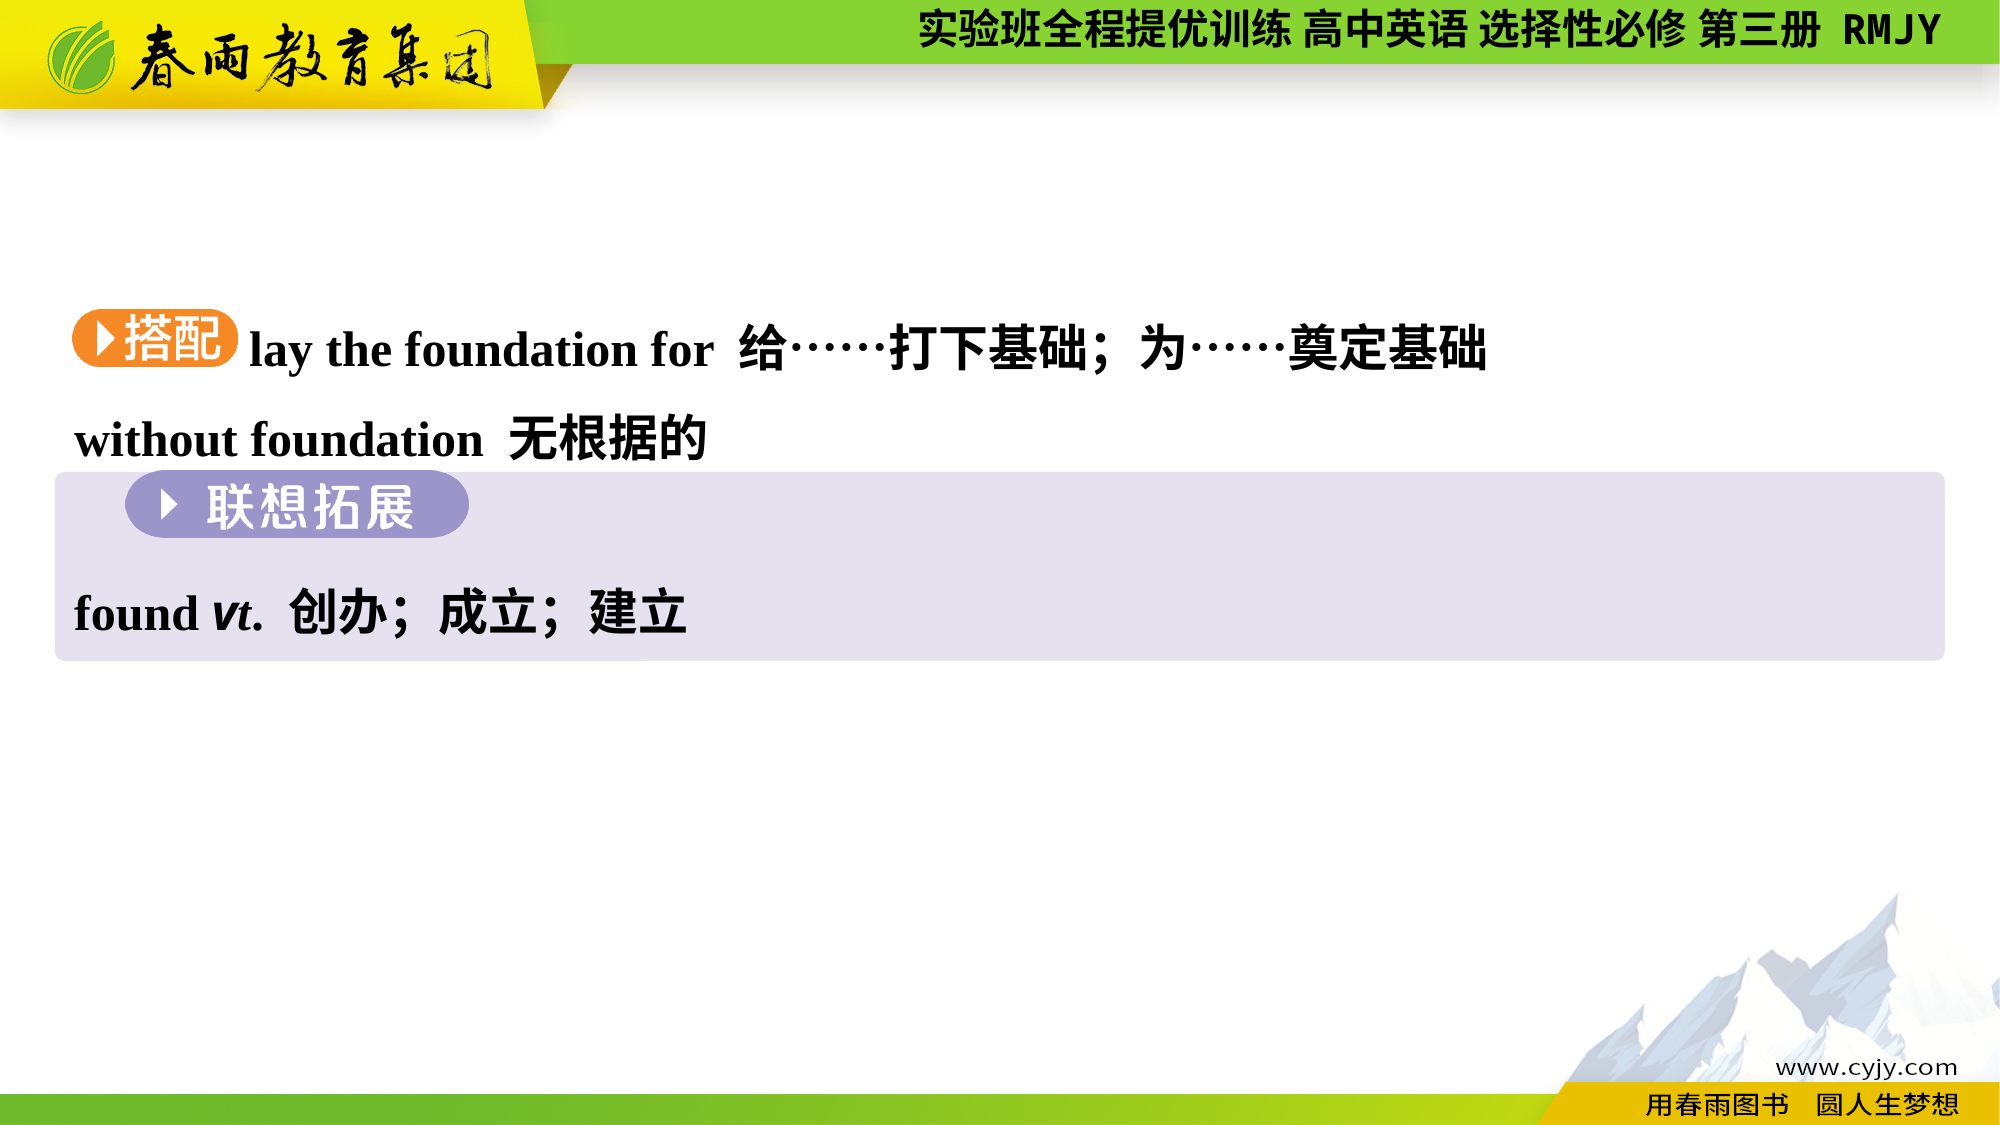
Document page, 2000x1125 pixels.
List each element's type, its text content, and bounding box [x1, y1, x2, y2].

text_box found vt. 创办；成立；建立 [59, 542, 1944, 648]
picture [0, 0, 2000, 1125]
text_box [54, 471, 1945, 661]
list lay the foundation for 给……打下基础；为……奠定基础 without foundation 无根据的 [59, 278, 1944, 476]
